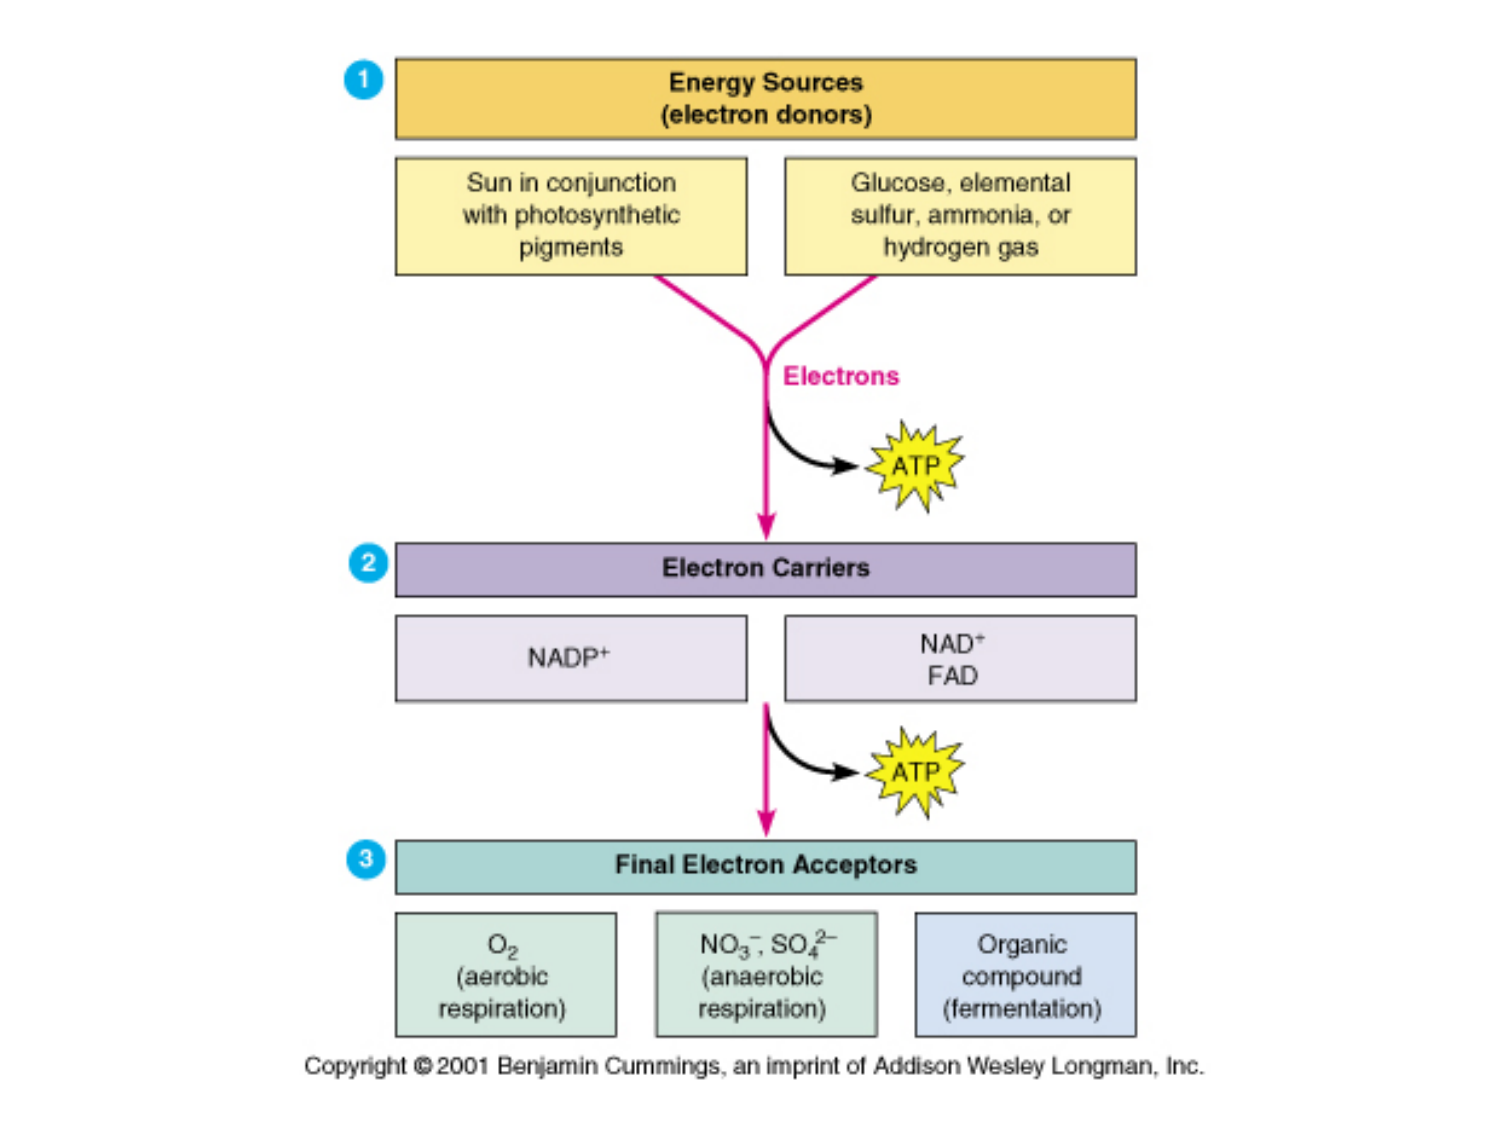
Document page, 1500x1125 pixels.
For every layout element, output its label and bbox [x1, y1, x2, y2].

picture [282, 35, 1225, 1099]
